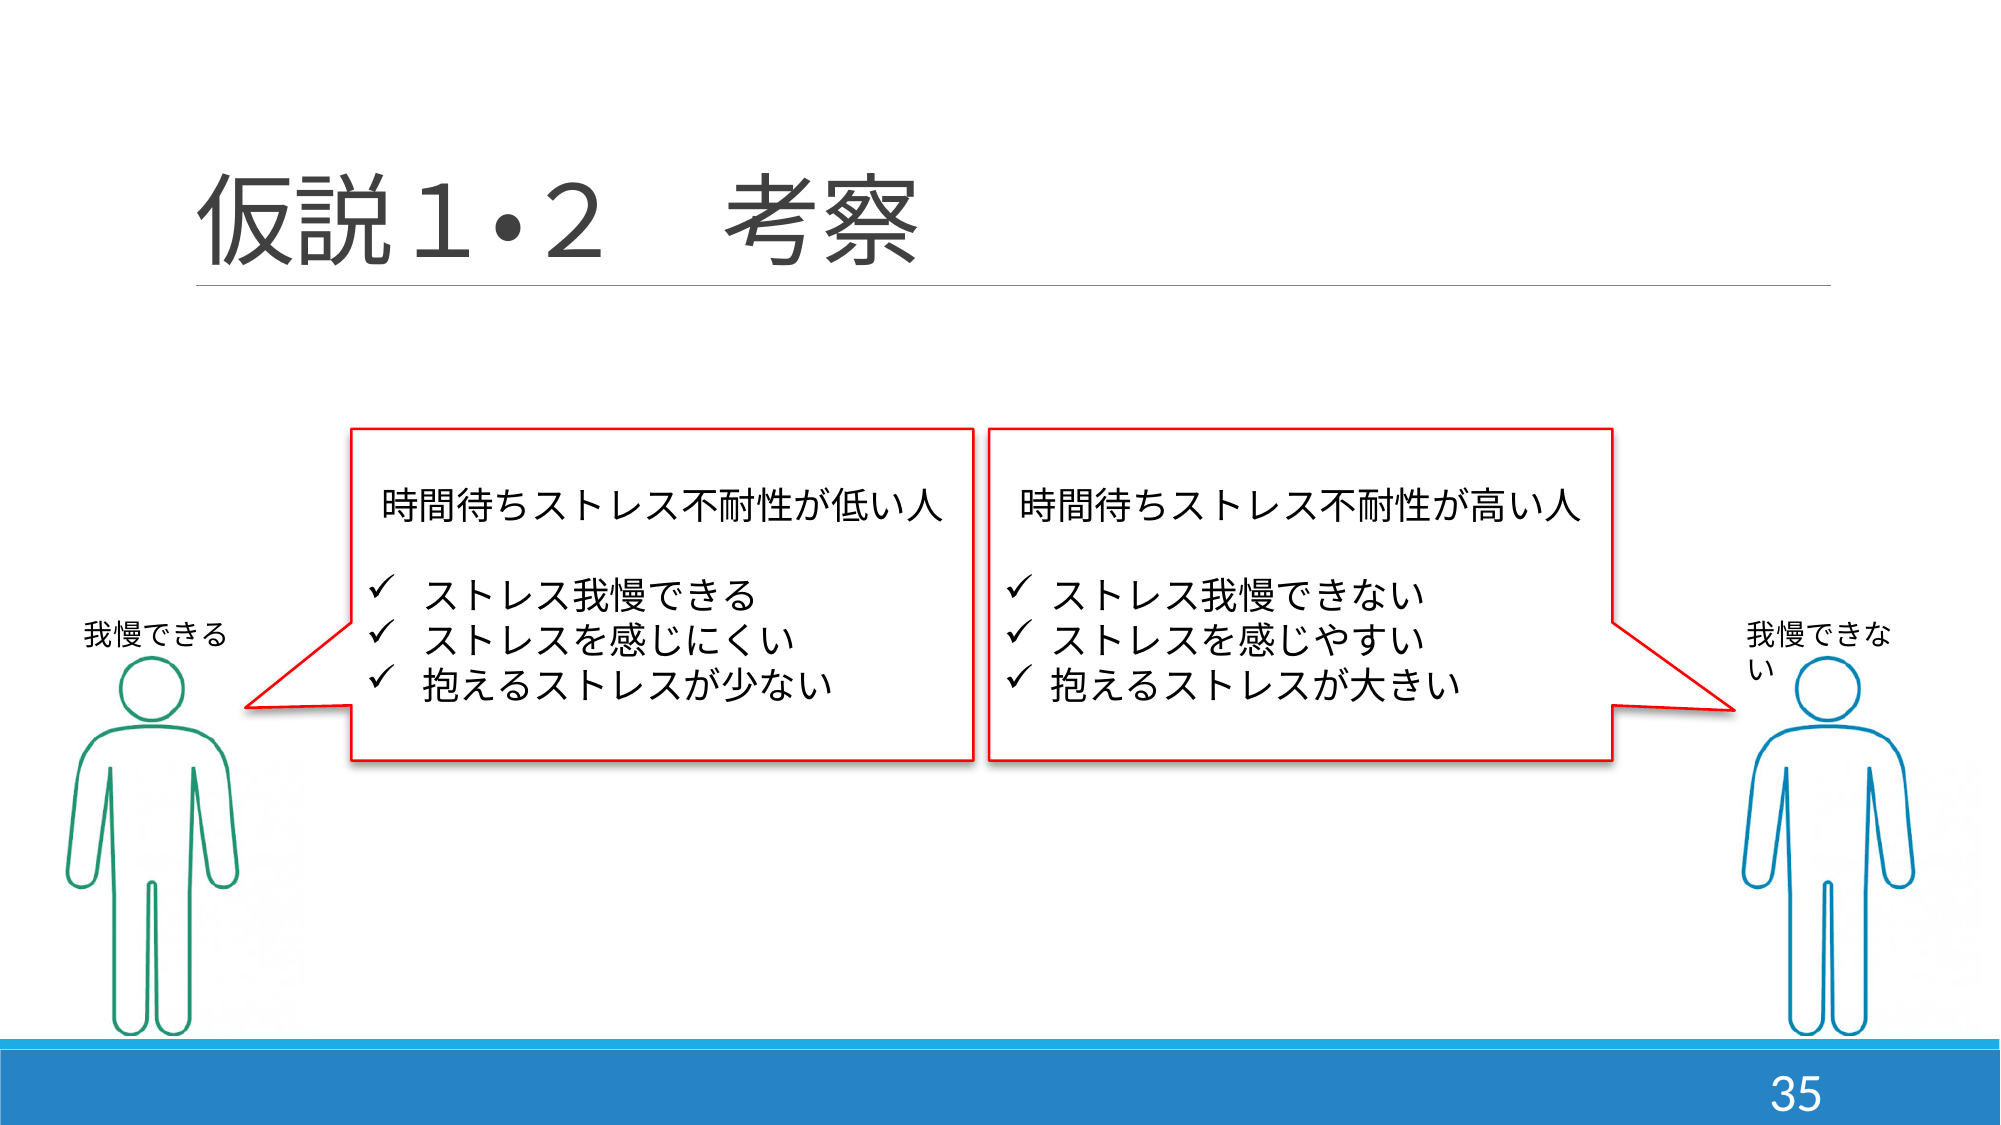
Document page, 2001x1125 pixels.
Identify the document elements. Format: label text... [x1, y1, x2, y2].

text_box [1678, 608, 1982, 1037]
title 仮説１・２ 考察 [180, 47, 1830, 285]
text_box 時間待ちストレス不耐性が低い人 ストレス我慢できる ストレスを感じにくい 抱えるストレスが少ない [313, 427, 975, 762]
text_box 時間待ちストレス不耐性が高い人 ストレス我慢できない ストレスを感じやすい 抱えるストレスが大きい [987, 427, 1676, 762]
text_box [2, 608, 305, 1037]
slide_number 35 [1624, 1059, 1840, 1120]
